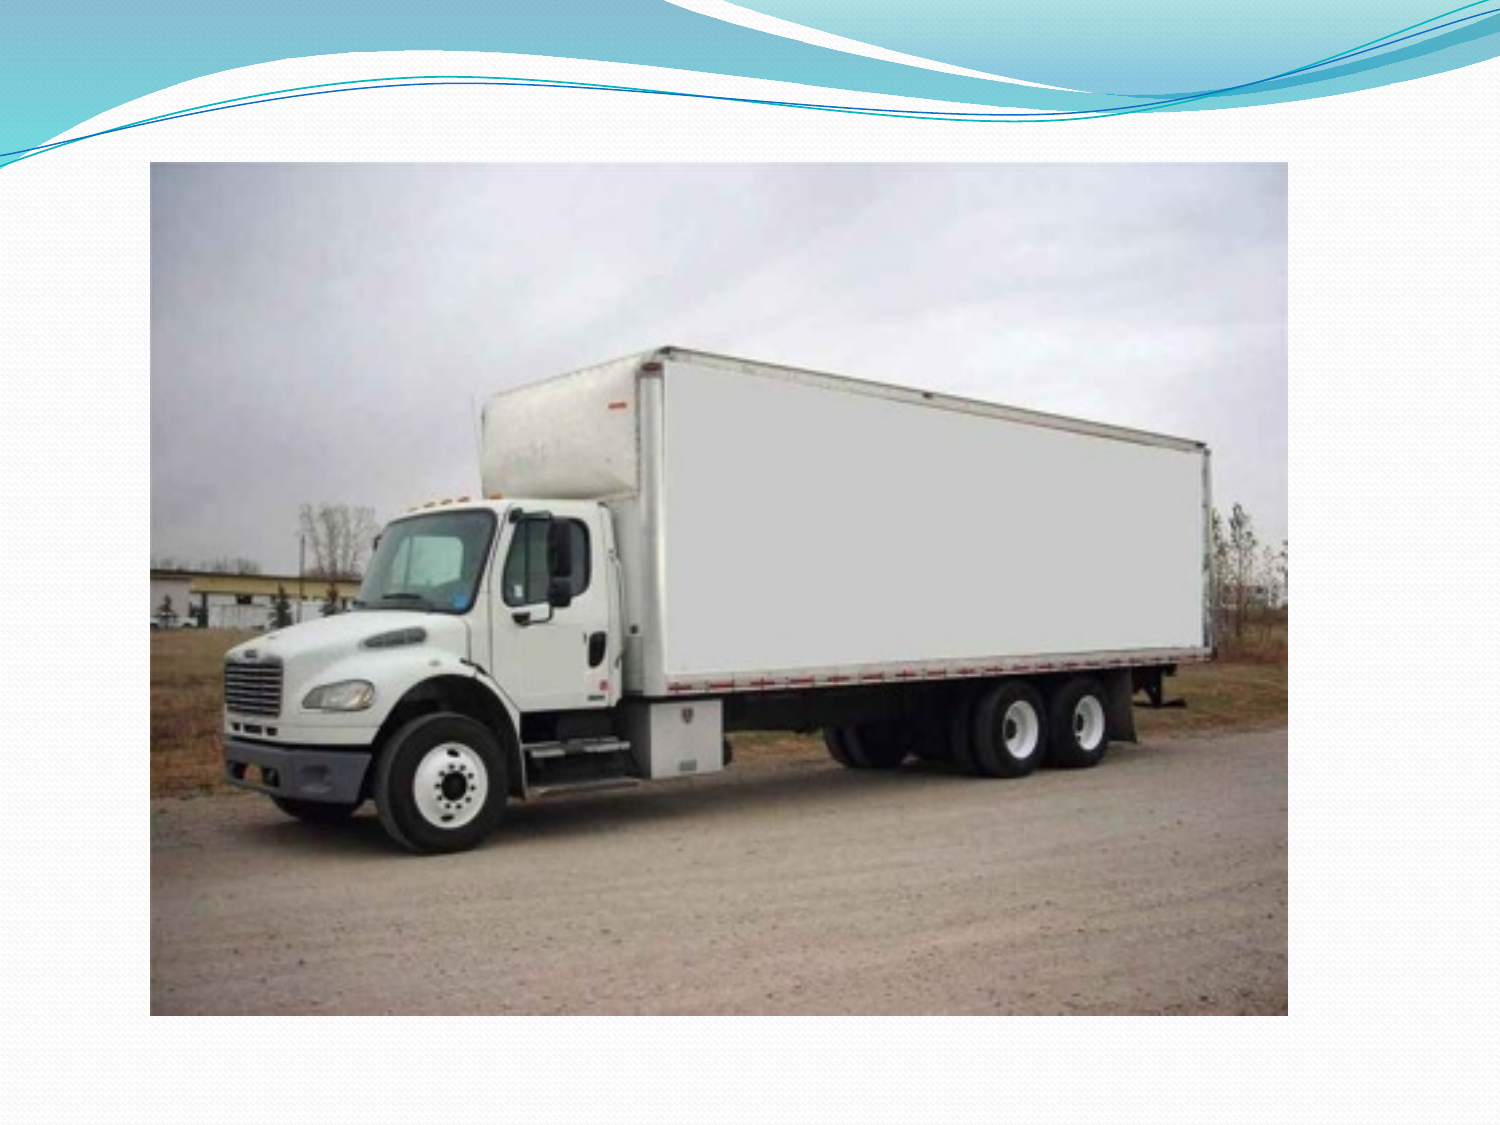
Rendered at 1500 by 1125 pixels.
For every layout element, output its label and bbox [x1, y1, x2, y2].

picture [149, 162, 1288, 1016]
